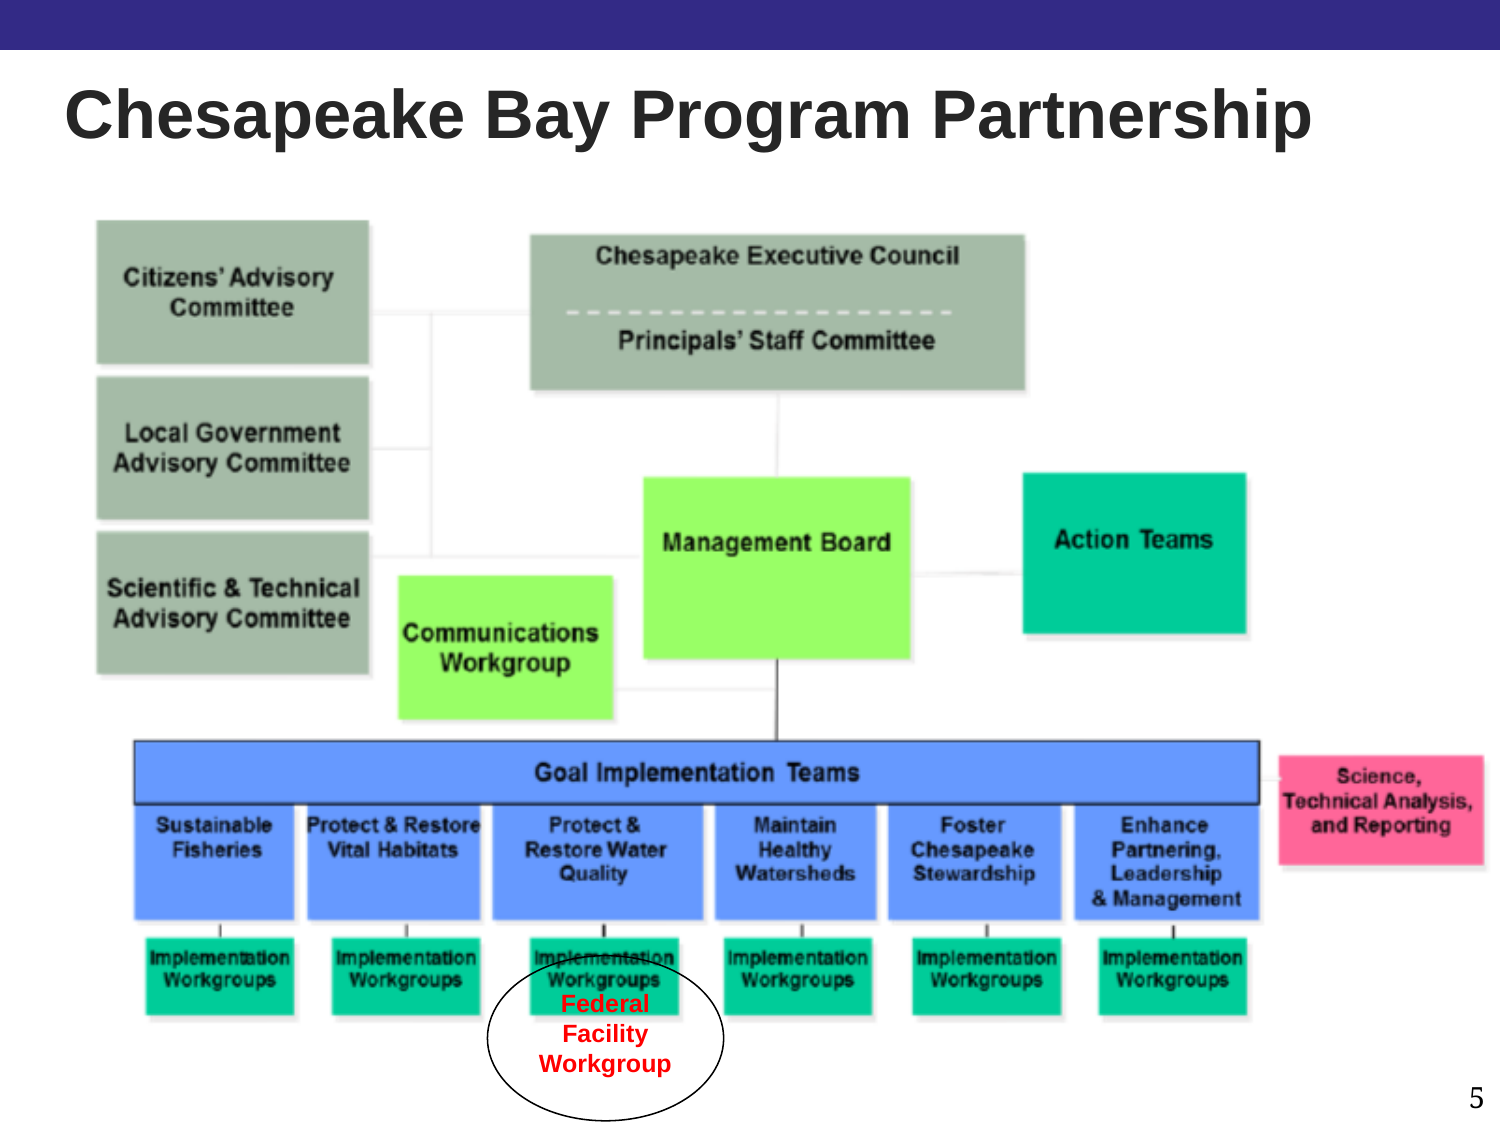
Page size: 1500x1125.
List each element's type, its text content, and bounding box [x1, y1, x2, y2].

text_box Federal Facility Workgroup [488, 1047, 723, 1121]
text_box 5 [1162, 1072, 1500, 1125]
picture [77, 206, 1500, 1039]
text_box Chesapeake Bay Program Partnership [50, 74, 1450, 225]
text_box [1214, 99, 1423, 204]
